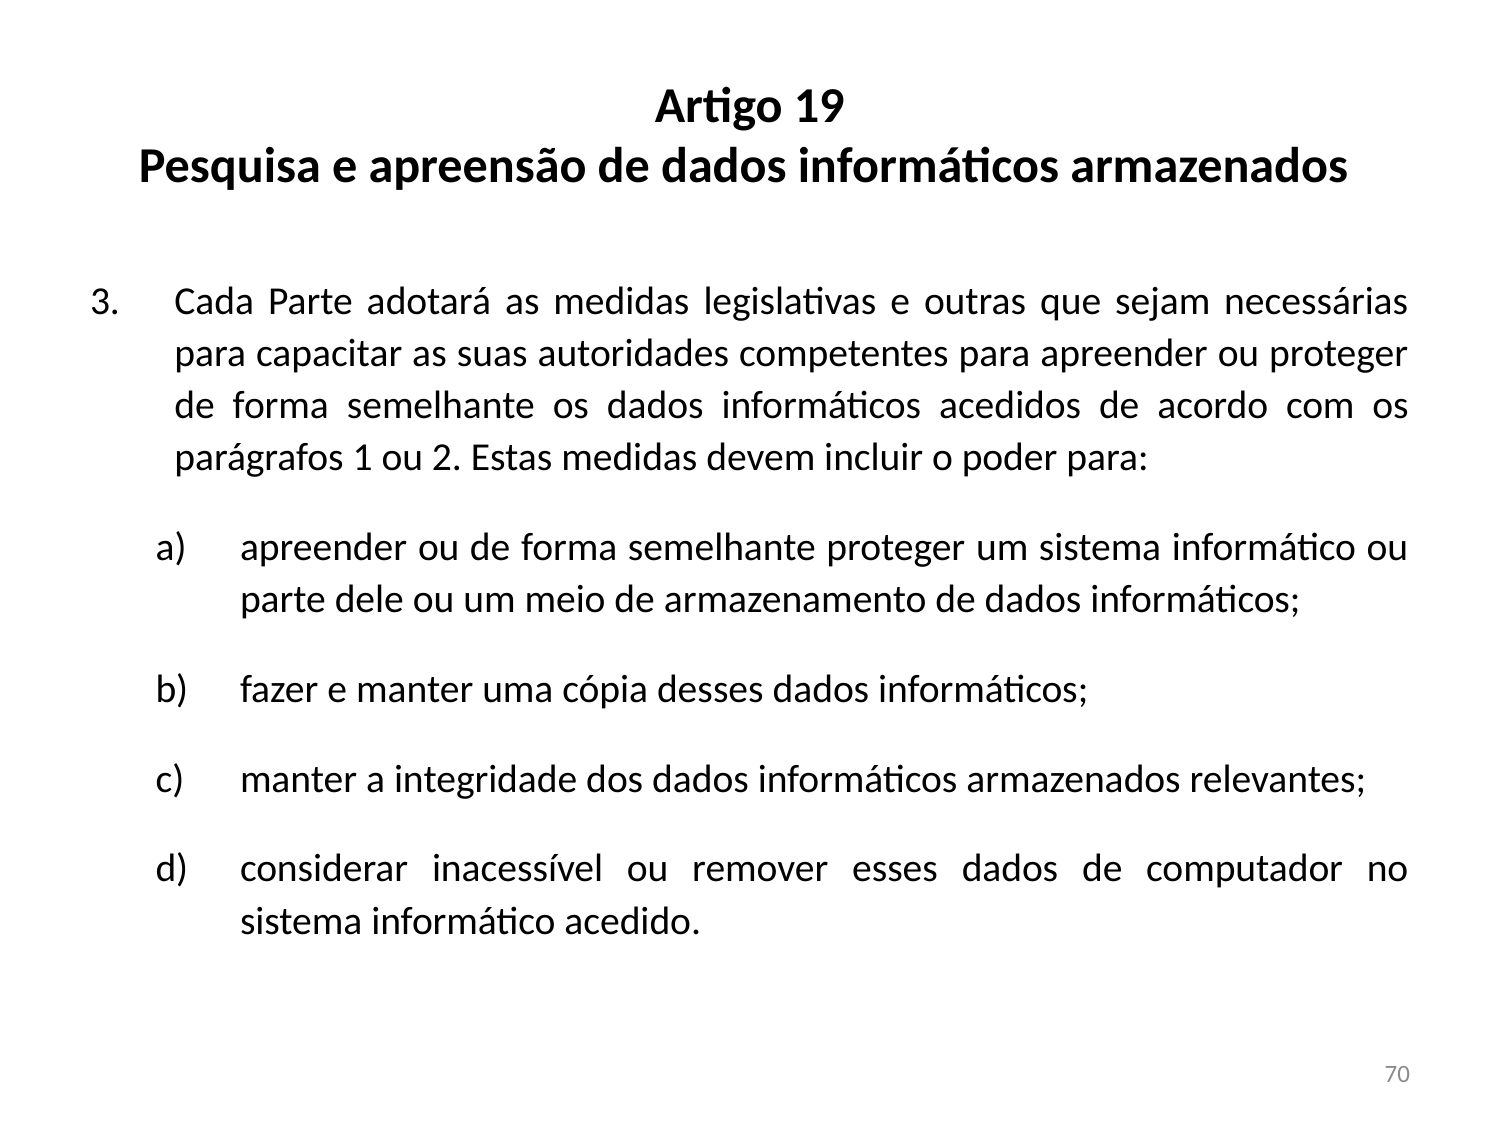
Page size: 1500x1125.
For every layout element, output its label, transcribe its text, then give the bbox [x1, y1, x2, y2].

list Cada Parte adotará as medidas legislativas e outras que sejam necessárias para capacitar as suas autoridades competentes para apreender ou proteger de forma semelhante os dados informáticos acedidos de acordo com os parágrafos 1 ou 2. Estas medidas devem incluir o poder para: apreender ou de forma semelhante proteger um sistema informático ou parte dele ou um meio de armazenamento de dados informáticos; fazer e manter uma cópia desses dados informáticos; manter a integridade dos dados informáticos armazenados relevantes; considerar inacessível ou remover esses dados de computador no sistema informático acedido. [74, 262, 1426, 1073]
title Artigo 19 Pesquisa e apreensão de dados informáticos armazenados [74, 44, 1426, 220]
slide_number 70 [1074, 1042, 1425, 1103]
